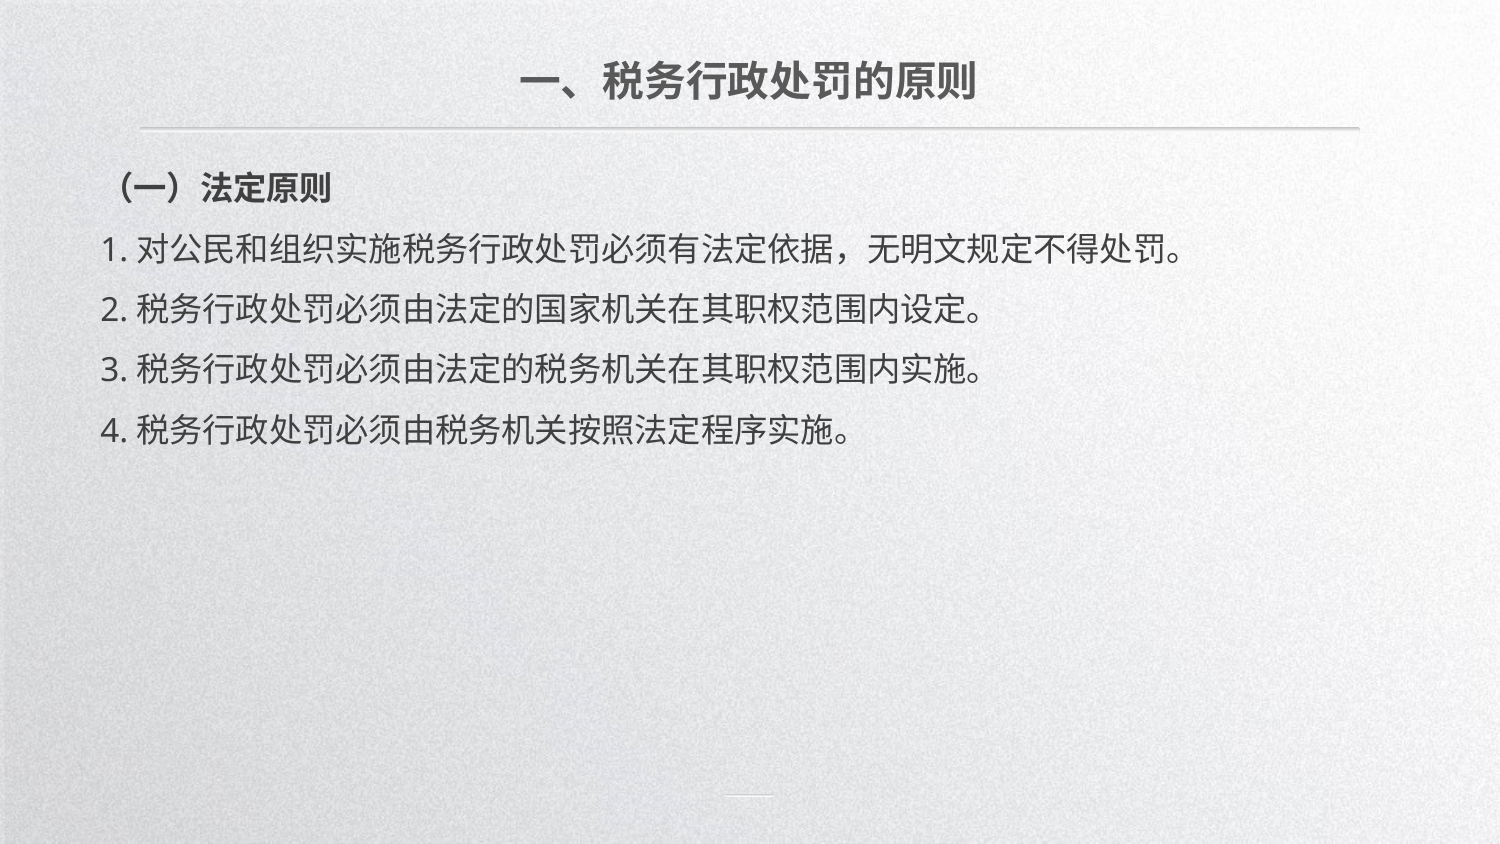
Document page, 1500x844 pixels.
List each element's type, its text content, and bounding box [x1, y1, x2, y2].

text_box （一）法定原则 1.对公民和组织实施税务行政处罚必须有法定依据，无明文规定不得处罚。 2.税务行政处罚必须由法定的国家机关在其职权范围内设定。 3.税务行政处罚必须由法定的税务机关在其职权范围内实施。 4.税务行政处罚必须由税务机关按照法定程序实施。 [100, 159, 1400, 510]
text_box 一、税务行政处罚的原则 [459, 49, 1038, 111]
picture [0, 0, 1500, 844]
